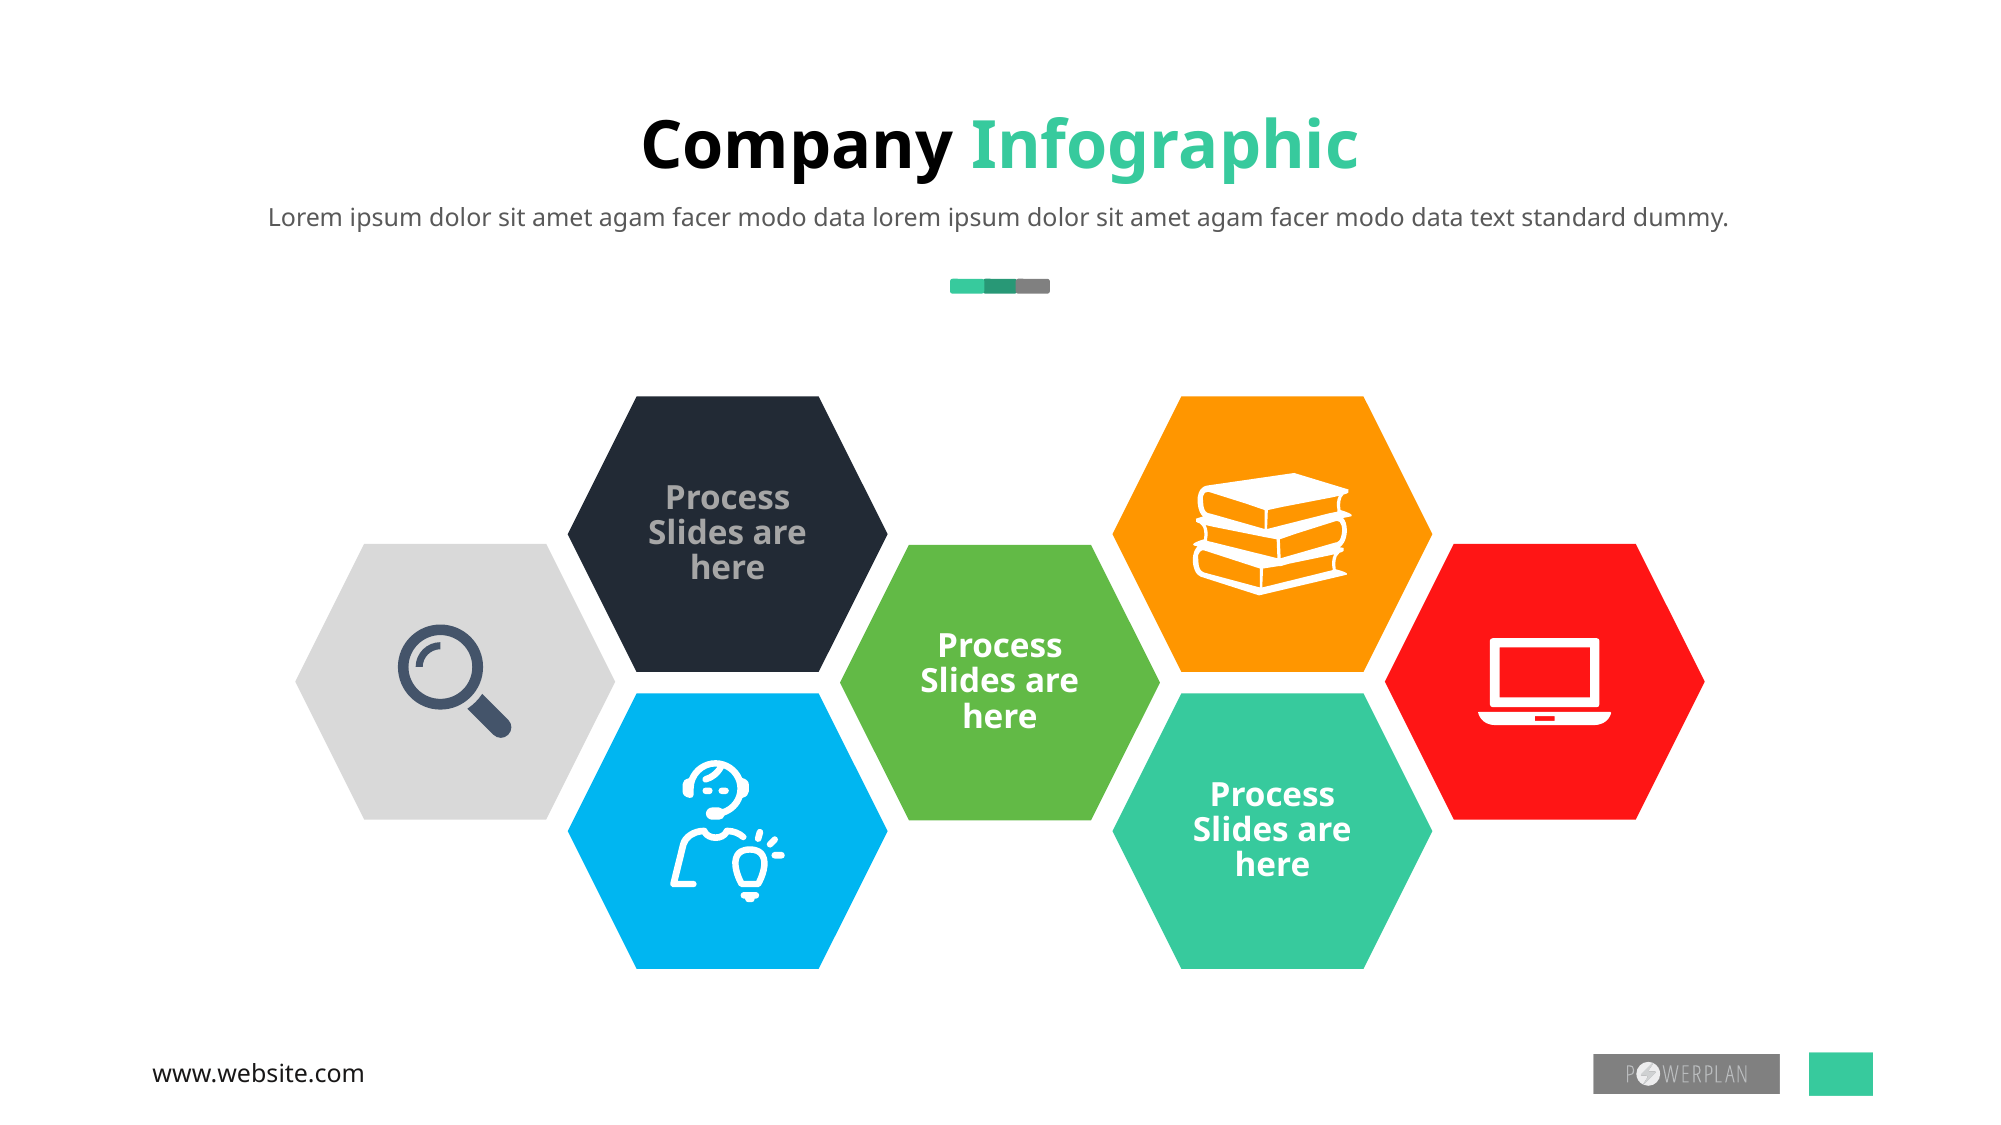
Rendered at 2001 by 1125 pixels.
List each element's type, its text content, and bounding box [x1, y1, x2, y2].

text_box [1478, 638, 1612, 726]
text_box [838, 543, 1162, 822]
text_box [294, 542, 617, 821]
slide_number 25 [1809, 1052, 1873, 1096]
text_box [566, 395, 889, 674]
text_box Process Slides are here [903, 621, 1096, 743]
text_box [682, 760, 749, 820]
text_box [1192, 472, 1352, 596]
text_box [397, 624, 513, 739]
text_box [732, 846, 768, 888]
text_box Process Slides are here [1176, 769, 1369, 891]
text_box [949, 278, 1050, 294]
text_box Process Slides are here [631, 472, 824, 594]
text_box [754, 829, 764, 842]
text_box [766, 836, 779, 848]
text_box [1593, 1053, 1780, 1094]
text_box [1111, 692, 1434, 971]
text_box [740, 892, 760, 903]
text_box [1383, 542, 1706, 821]
text_box [670, 827, 747, 888]
title Company Infographic [137, 96, 1863, 198]
slide_number www.website.com [137, 1042, 391, 1103]
text_box [1111, 395, 1434, 674]
text_box [771, 851, 785, 859]
list Lorem ipsum dolor sit amet agam facer modo data lorem ipsum dolor sit amet agam facer modo data text standard dummy. [137, 198, 1863, 241]
text_box [566, 692, 889, 971]
